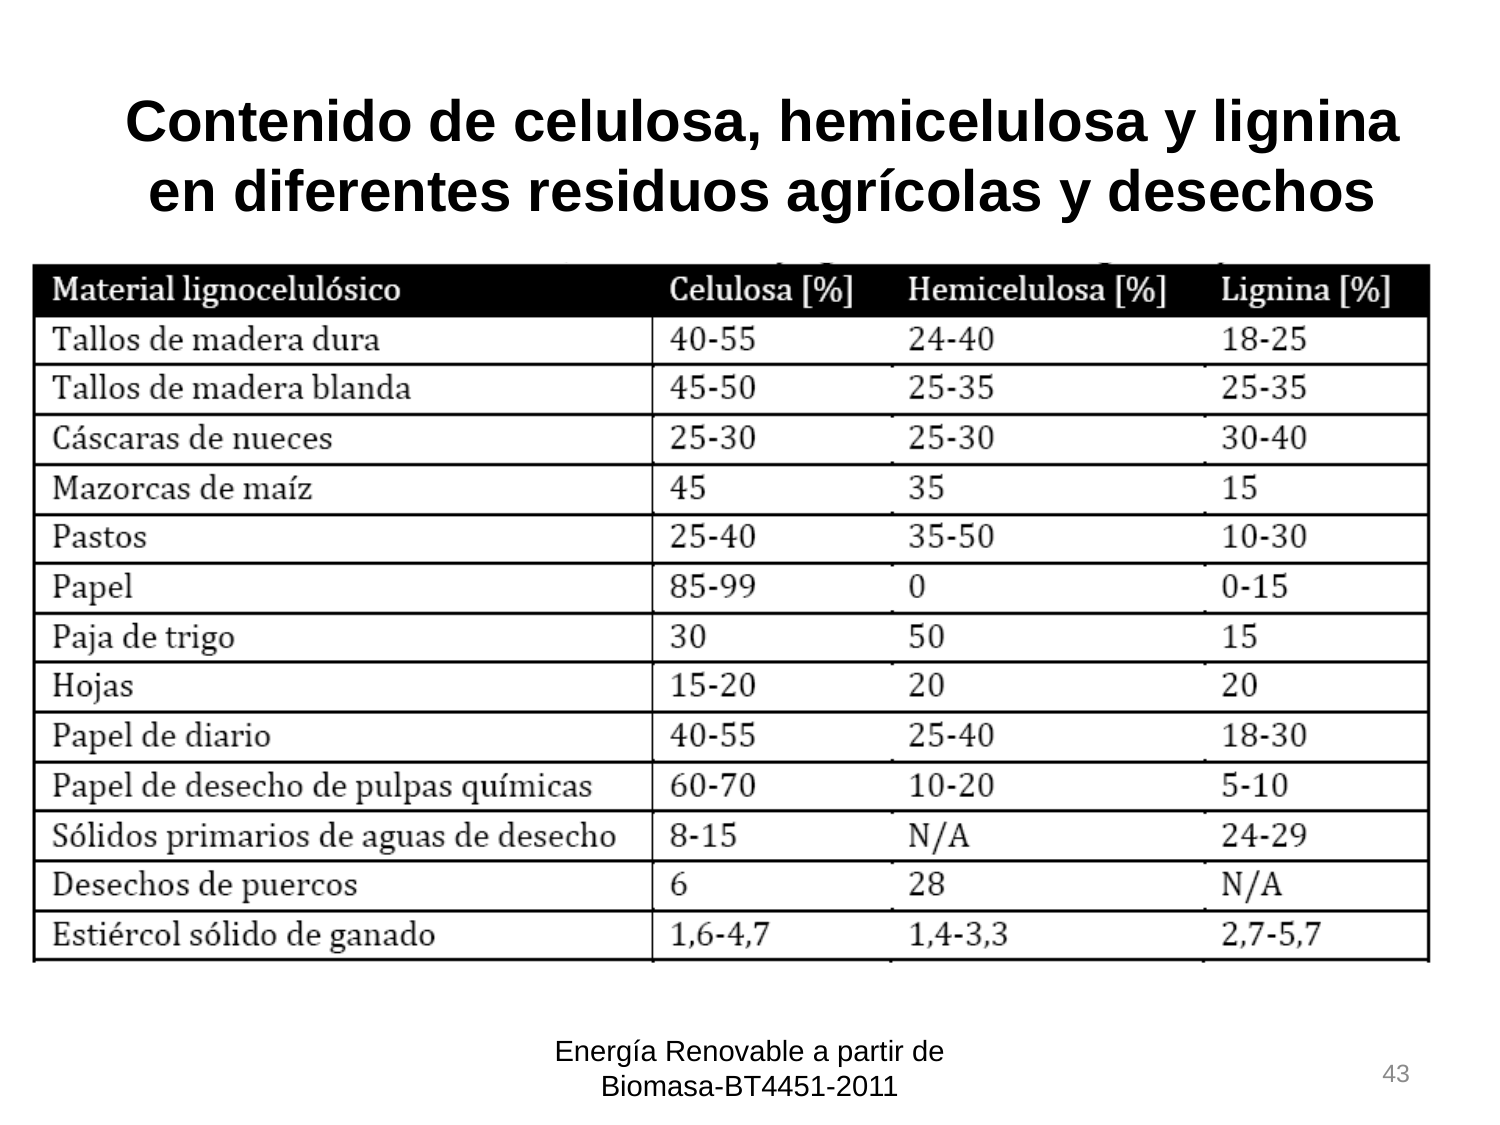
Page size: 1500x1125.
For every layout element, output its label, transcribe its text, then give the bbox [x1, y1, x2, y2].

text_box 43 [1074, 1042, 1425, 1103]
title Contenido de celulosa, hemicelulosa y lignina en diferentes residuos agrícolas y desechos [88, 42, 1439, 218]
footer Energía Renovable a partir de Biomasa-BT4451-2011 [512, 1024, 988, 1103]
picture [0, 219, 1457, 988]
